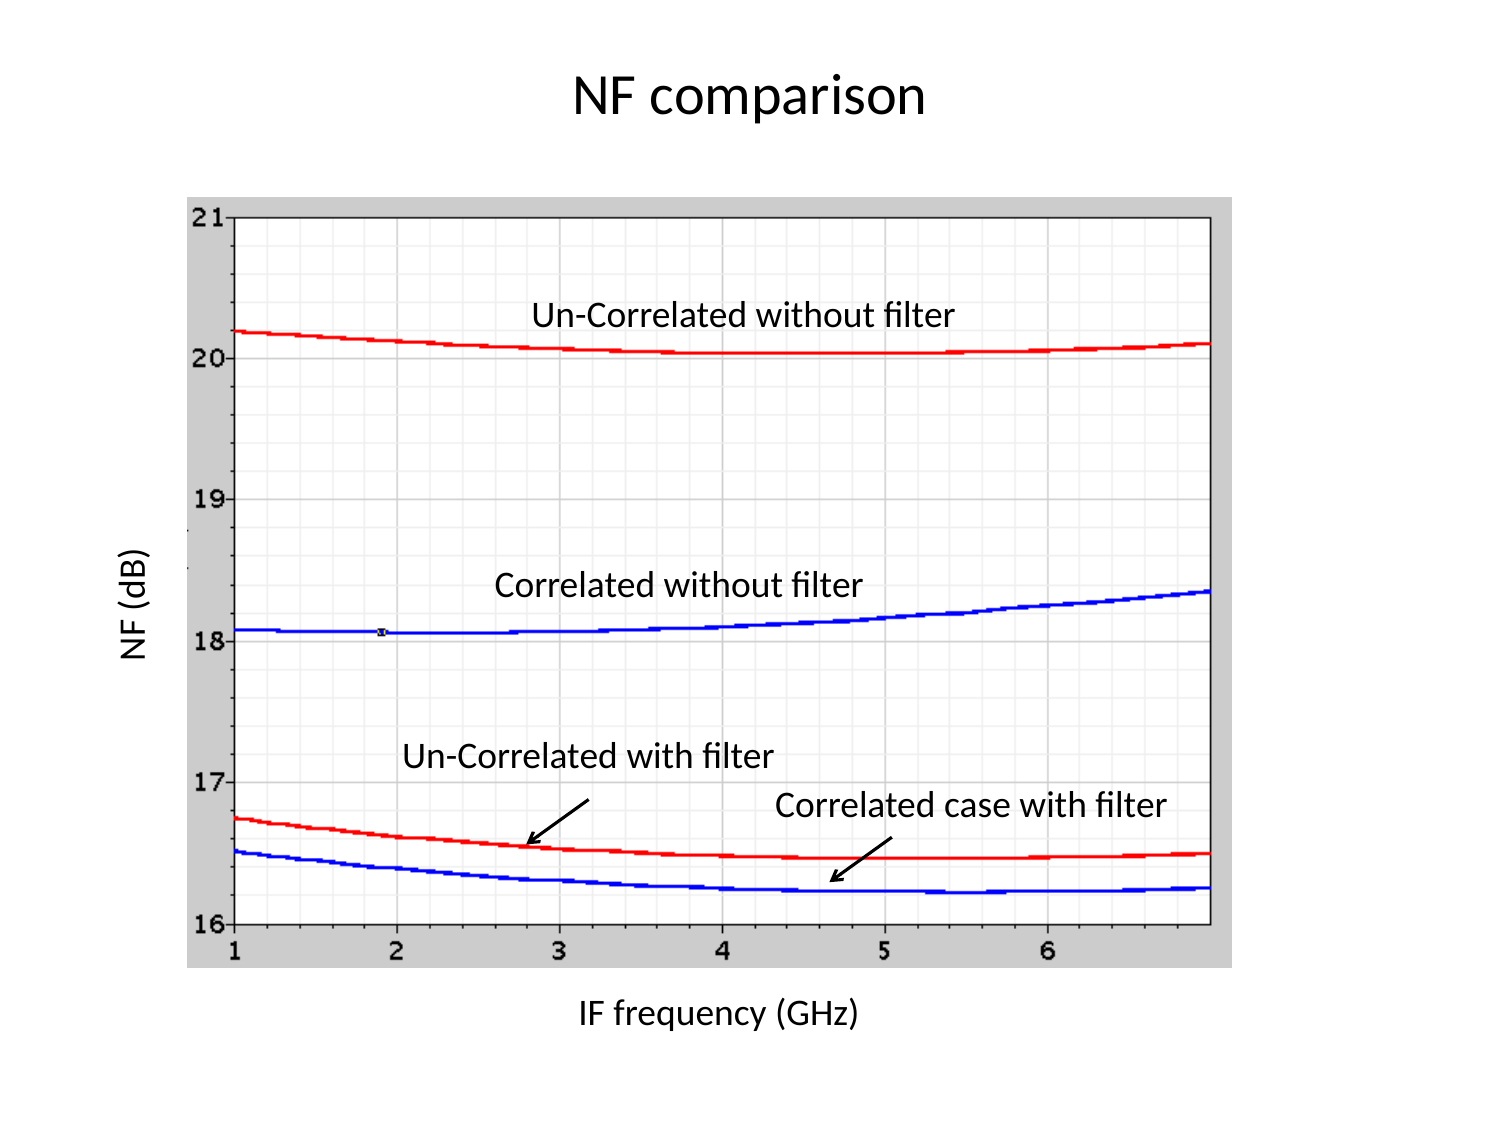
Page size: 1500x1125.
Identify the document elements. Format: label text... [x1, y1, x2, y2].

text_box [829, 836, 893, 883]
picture [187, 197, 1232, 968]
text_box IF frequency (GHz) [563, 980, 875, 1040]
title NF comparison [75, 45, 1425, 138]
text_box NF (dB) [99, 533, 160, 676]
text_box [525, 799, 589, 845]
